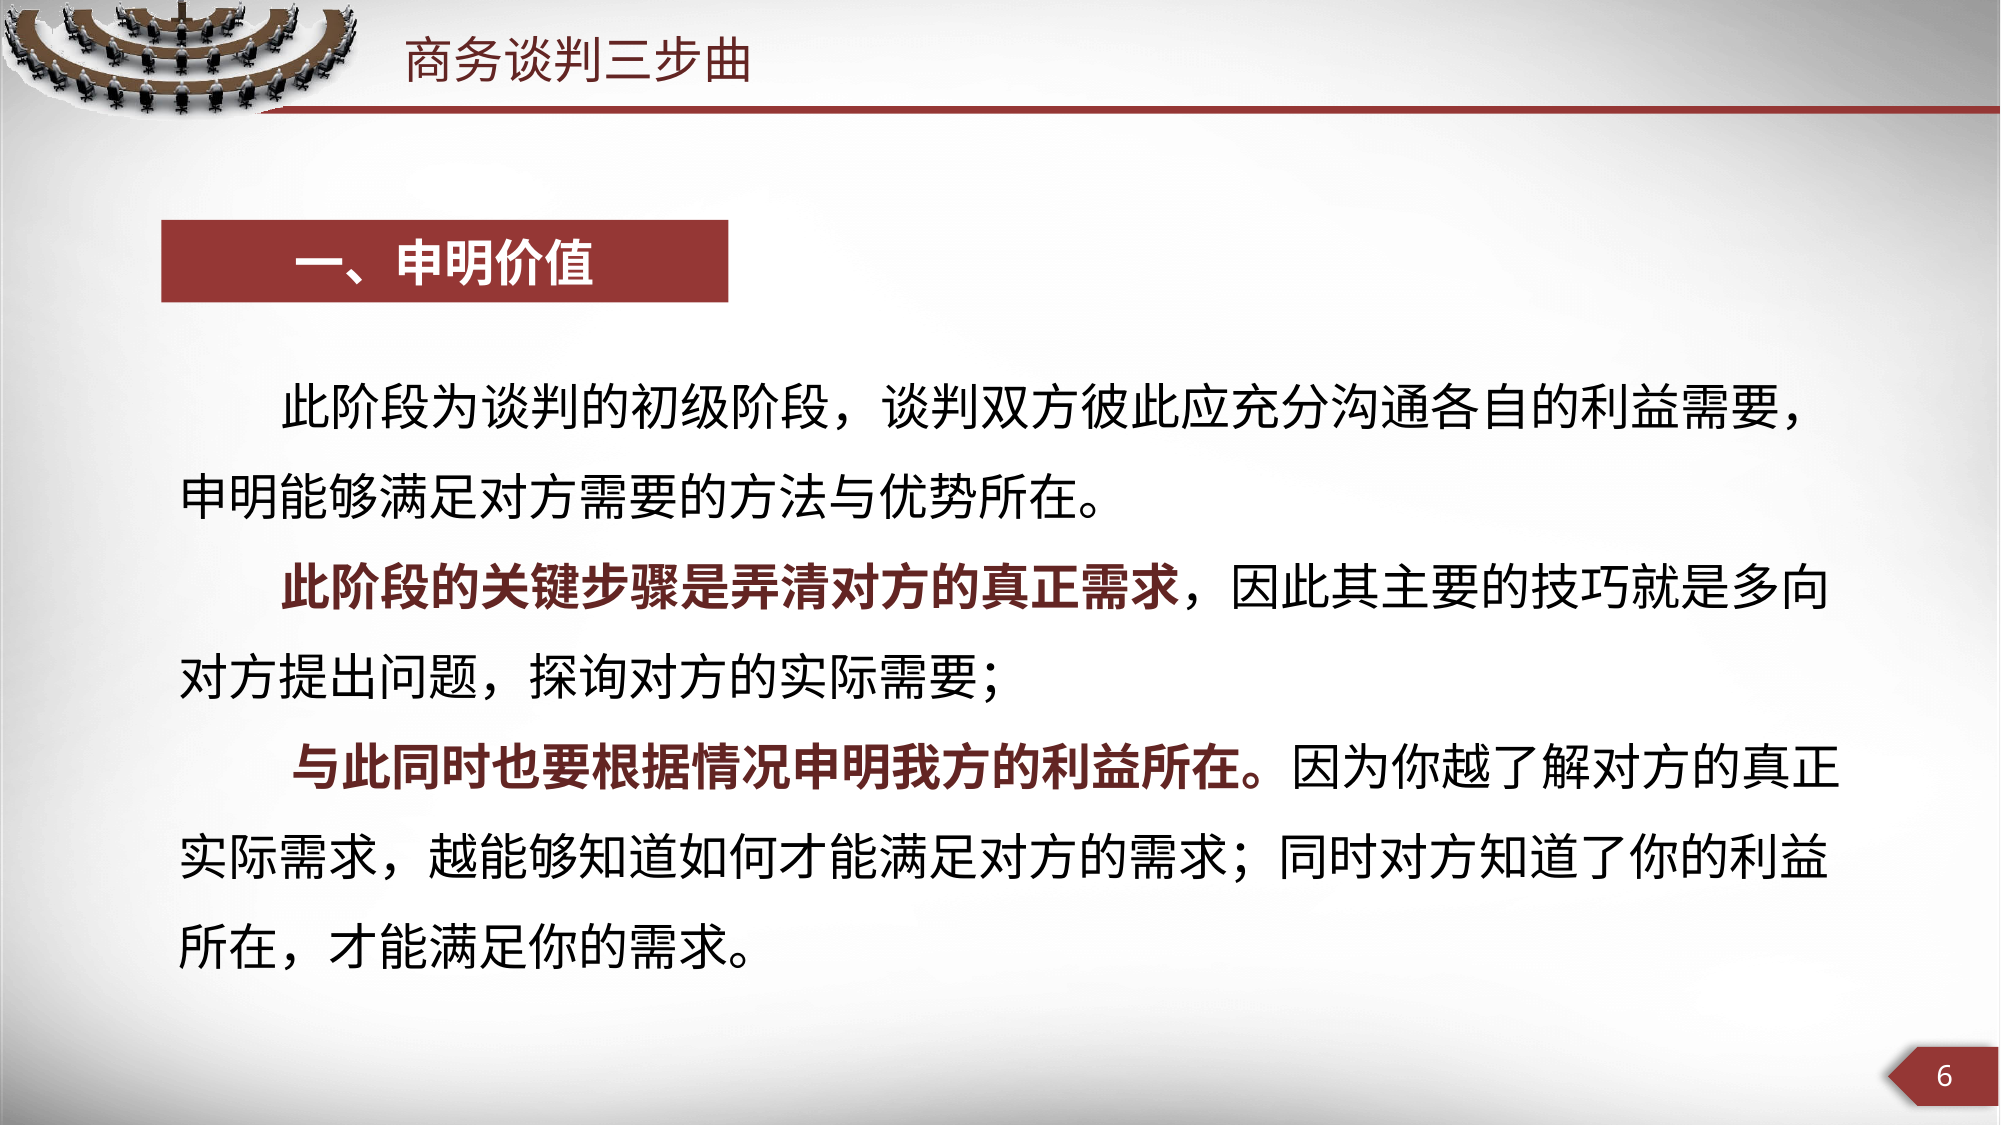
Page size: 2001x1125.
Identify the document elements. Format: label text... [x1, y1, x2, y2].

picture [0, 0, 2001, 1125]
text_box 此阶段为谈判的初级阶段，谈判双方彼此应充分沟通各自的利益需要，申明能够满足对方需要的方法与优势所在。 此阶段的关键步骤是弄清对方的真正需求，因此其主要的技巧就是多向对方提出问题，探询对方的实际需要； 与此同时也要根据情况申明我方的利益所在。因为你越了解对方的真正实际需求，越能够知道如何才能满足对方的需求；同时对方知道了你的利益所在，才能满足你的需求。 [163, 338, 1875, 1059]
list 商务谈判三步曲 [388, 11, 1074, 107]
slide_number 6 [1889, 1046, 2000, 1107]
text_box 一、申明价值 [161, 219, 729, 303]
